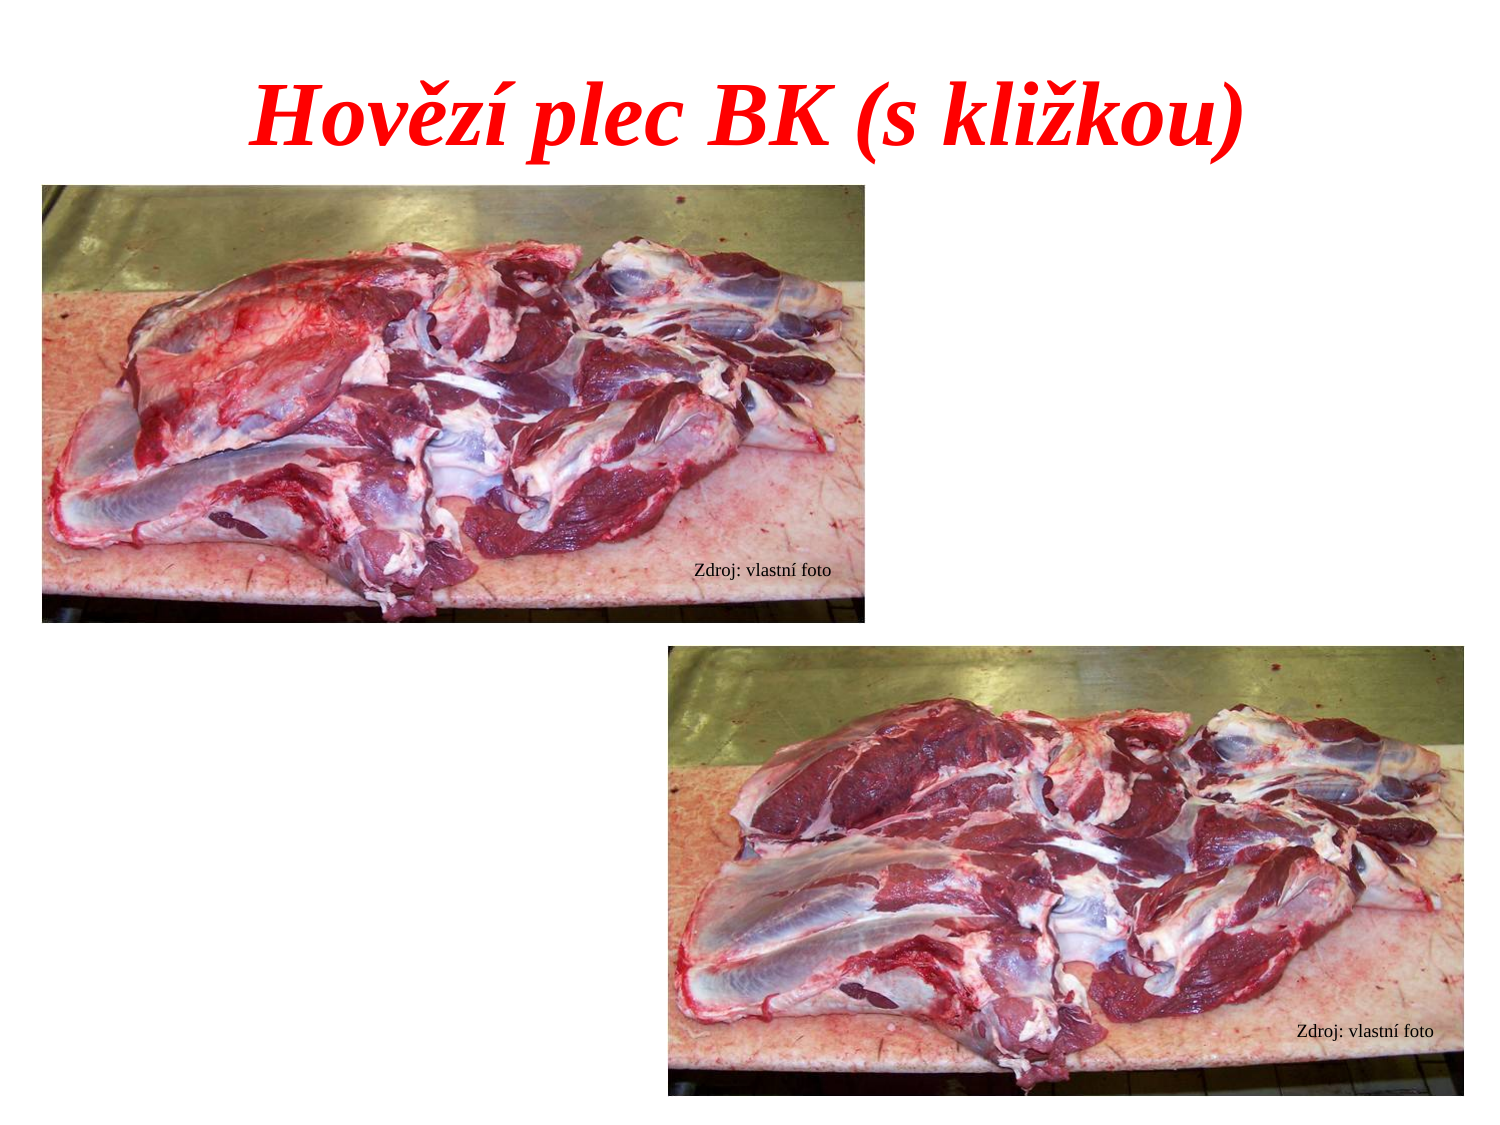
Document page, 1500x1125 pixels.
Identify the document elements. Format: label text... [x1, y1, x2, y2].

title Hovězí plec BK (s kližkou) [75, 45, 1425, 173]
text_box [41, 184, 1465, 1097]
